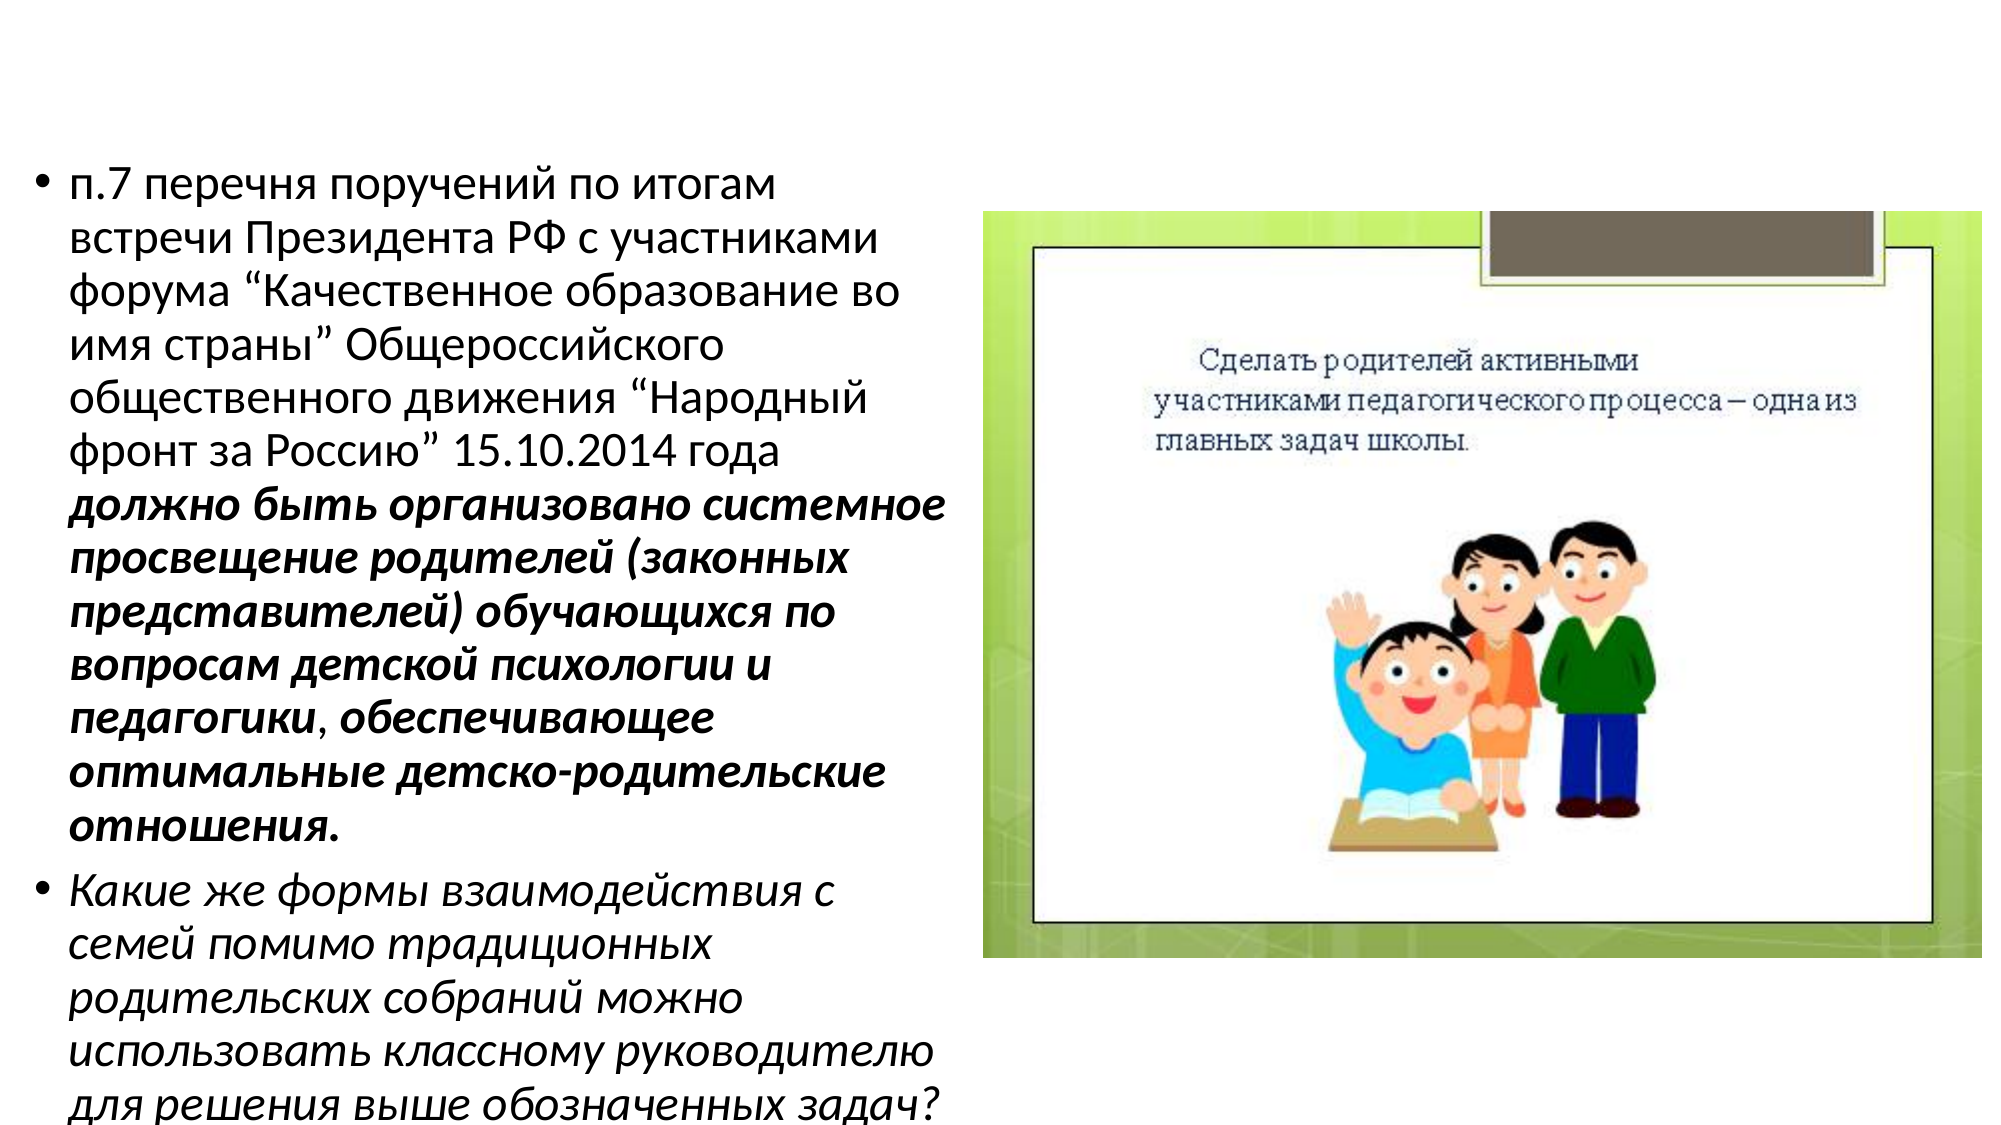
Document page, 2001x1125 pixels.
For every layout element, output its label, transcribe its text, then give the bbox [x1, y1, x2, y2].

list п.7 перечня поручений по итогам встречи Президента РФ с участниками форума “Качественное образование во имя страны” Общероссийского общественного движения “Народный фронт за Россию” 15.10.2014 года должно быть организовано системное просвещение родителей (законных представителей) обучающихся по вопросам детской психологии и педагогики, обеспечивающее оптимальные детско-родительские отношения. Какие же формы взаимодействия с семей помимо традиционных родительских собраний можно использовать классному руководителю для решения выше обозначенных задач? [19, 0, 967, 1125]
picture [983, 211, 1982, 958]
